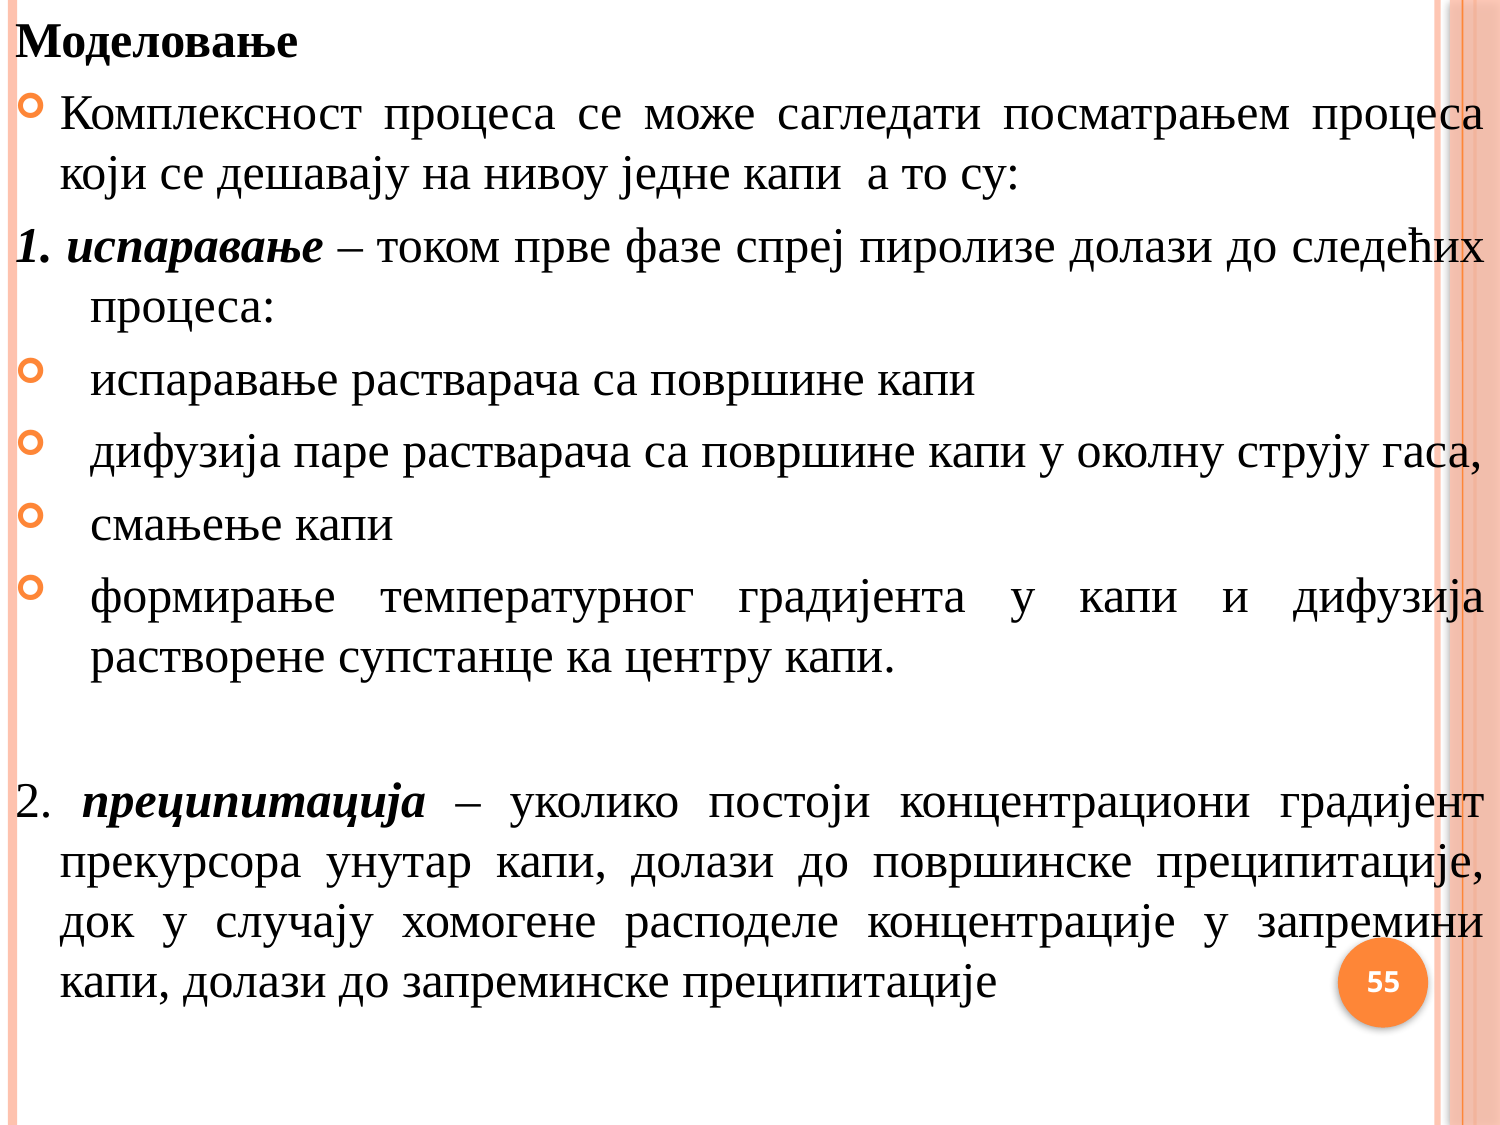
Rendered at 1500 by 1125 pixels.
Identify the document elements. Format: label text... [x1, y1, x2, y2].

list Моделовање Комплексност процеса се може сагледати посматрањем процеса који се дешавају на нивоу једне капи а то су: 1. испаравање – током прве фазе спреј пиролизе долази до следећих процеса: испаравање растварача са површине капи дифузија паре растварача са површине капи у околну струју гаса, смањење капи формирање температурног градијента у капи и дифузија растворене супстанце ка центру капи. 2. преципитација – уколико постоји концентрациони градијент прекурсора унутар капи, долази до површинске преципитације, док у случају хомогене расподеле концентрације у запремини капи, долази до запреминске преципитације [0, 0, 1500, 1125]
slide_number 55 [1333, 940, 1434, 1026]
